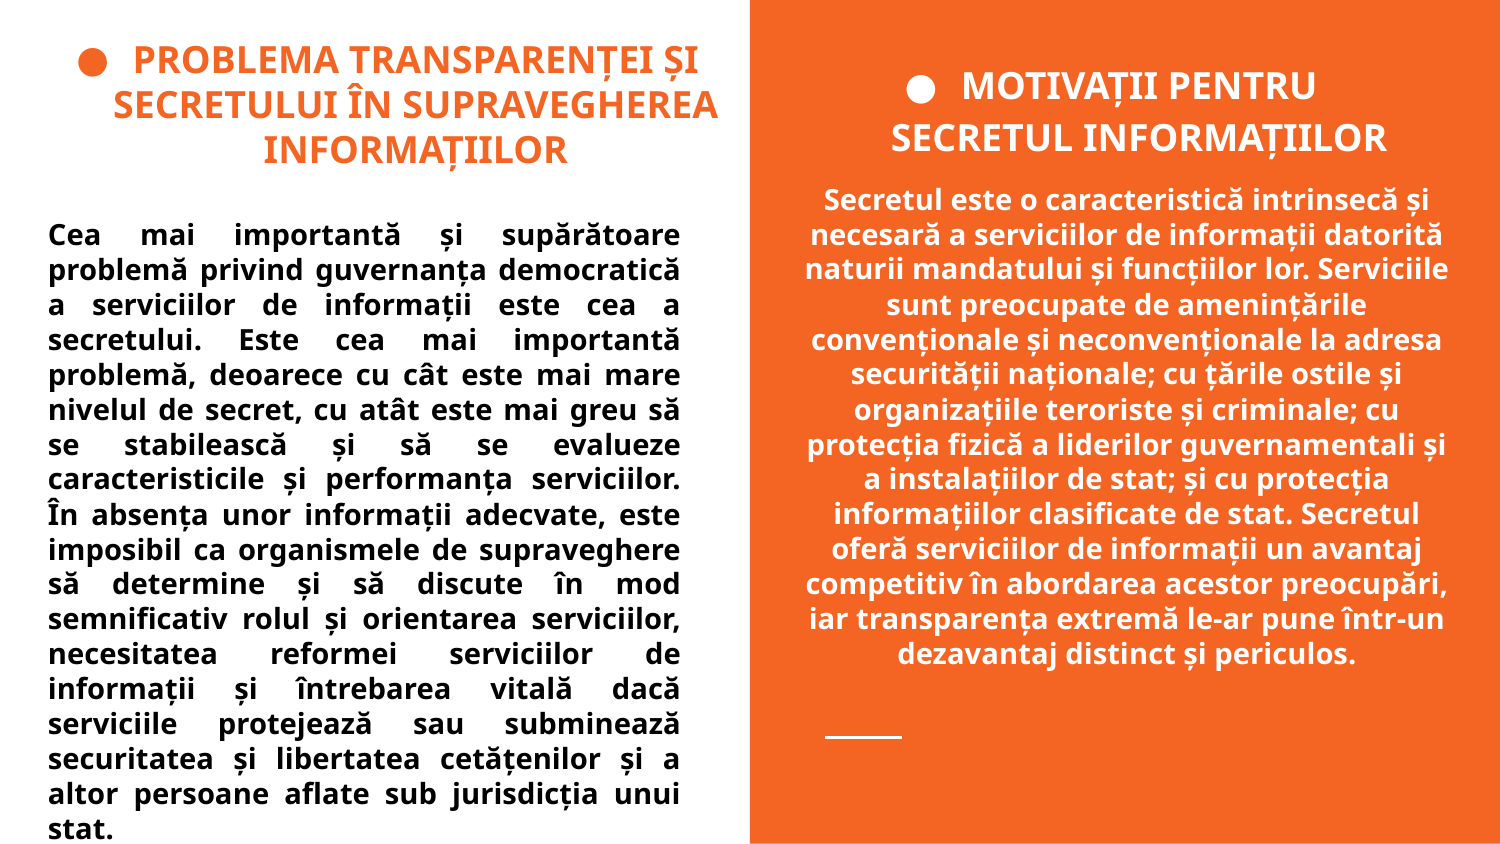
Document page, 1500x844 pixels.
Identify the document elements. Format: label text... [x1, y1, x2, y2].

subtitle Cea mai importantă și supărătoare problemă privind guvernanța democratică a serviciilor de informații este cea a secretului. Este cea mai importantă problemă, deoarece cu cât este mai mare nivelul de secret, cu atât este mai greu să se stabilească și să se evalueze caracteristicile și performanța serviciilor. În absența unor informații adecvate, este imposibil ca organismele de supraveghere să determine și să discute în mod semnificativ rolul și orientarea serviciilor, necesitatea reformei serviciilor de informații și întrebarea vitală dacă serviciile protejează sau subminează securitatea și libertatea cetățenilor și a altor persoane aflate sub jurisdicția unui stat. [32, 201, 697, 422]
text_box Secretul este o caracteristică intrinsecă și necesară a serviciilor de informații datorită naturii mandatului și funcțiilor lor. Serviciile sunt preocupate de amenințările convenționale și neconvenționale la adresa securității naționale; cu țările ostile și organizațiile teroriste și criminale; cu protecția fizică a liderilor guvernamentali și a instalațiilor de stat; și cu protecția informațiilor clasificate de stat. Secretul oferă serviciilor de informații un avantaj competitiv în abordarea acestor preocupări, iar transparența extremă le-ar pune într-un dezavantaj distinct și periculos. [779, 166, 1475, 686]
title PROBLEMA TRANSPARENȚEI ȘI SECRETULUI ÎN SUPRAVEGHEREA INFORMAȚIILOR [18, 28, 739, 186]
list MOTIVAȚII PENTRU SECRETUL INFORMAȚIILOR [787, 48, 1417, 166]
